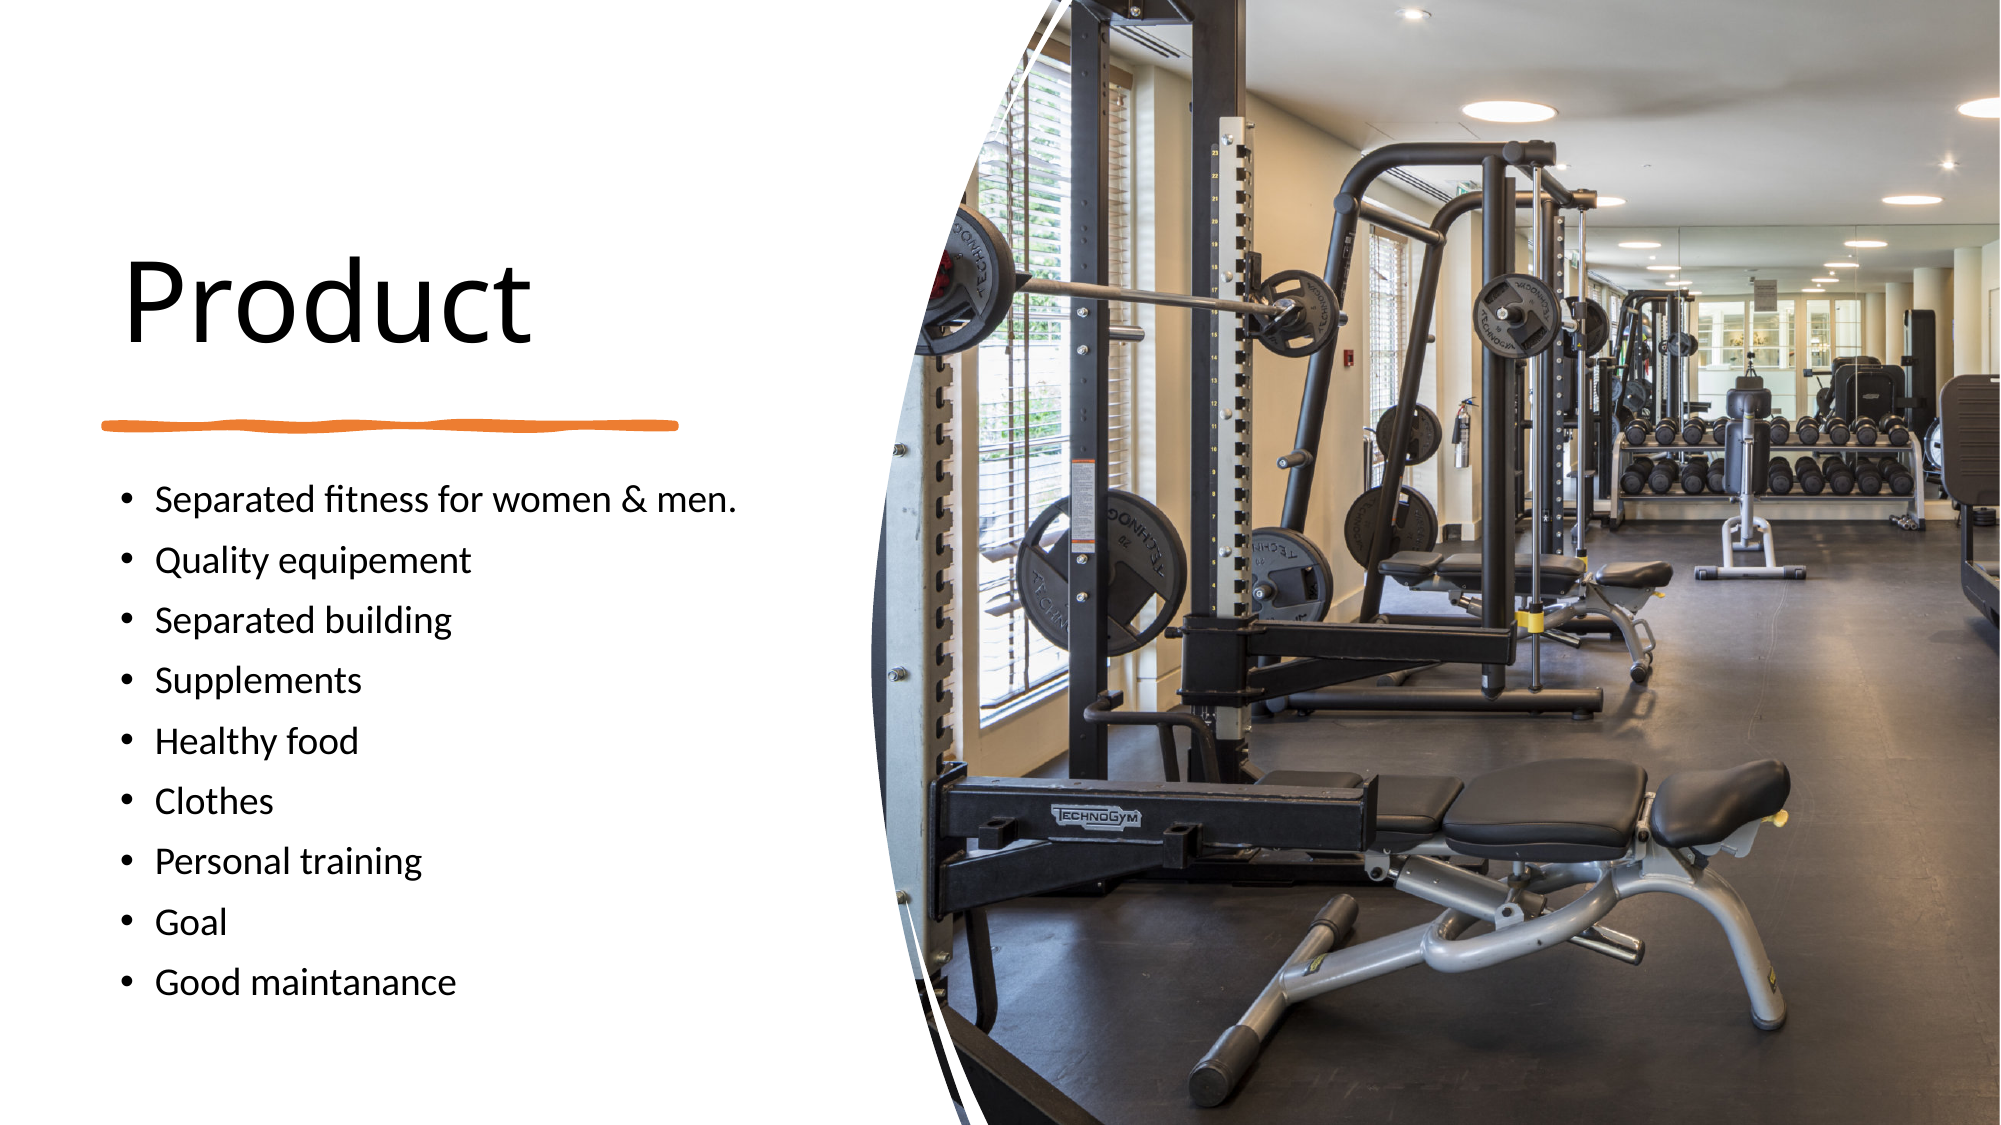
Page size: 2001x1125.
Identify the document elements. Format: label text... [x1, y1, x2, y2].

text_box [103, 421, 676, 431]
text_box [0, 0, 871, 1125]
title Product [105, 53, 822, 375]
picture [871, 0, 2000, 1125]
list Separated fitness for women & men. Quality equipement Separated building Supplements Healthy food Clothes Personal training Goal Good maintanance [105, 471, 802, 1016]
